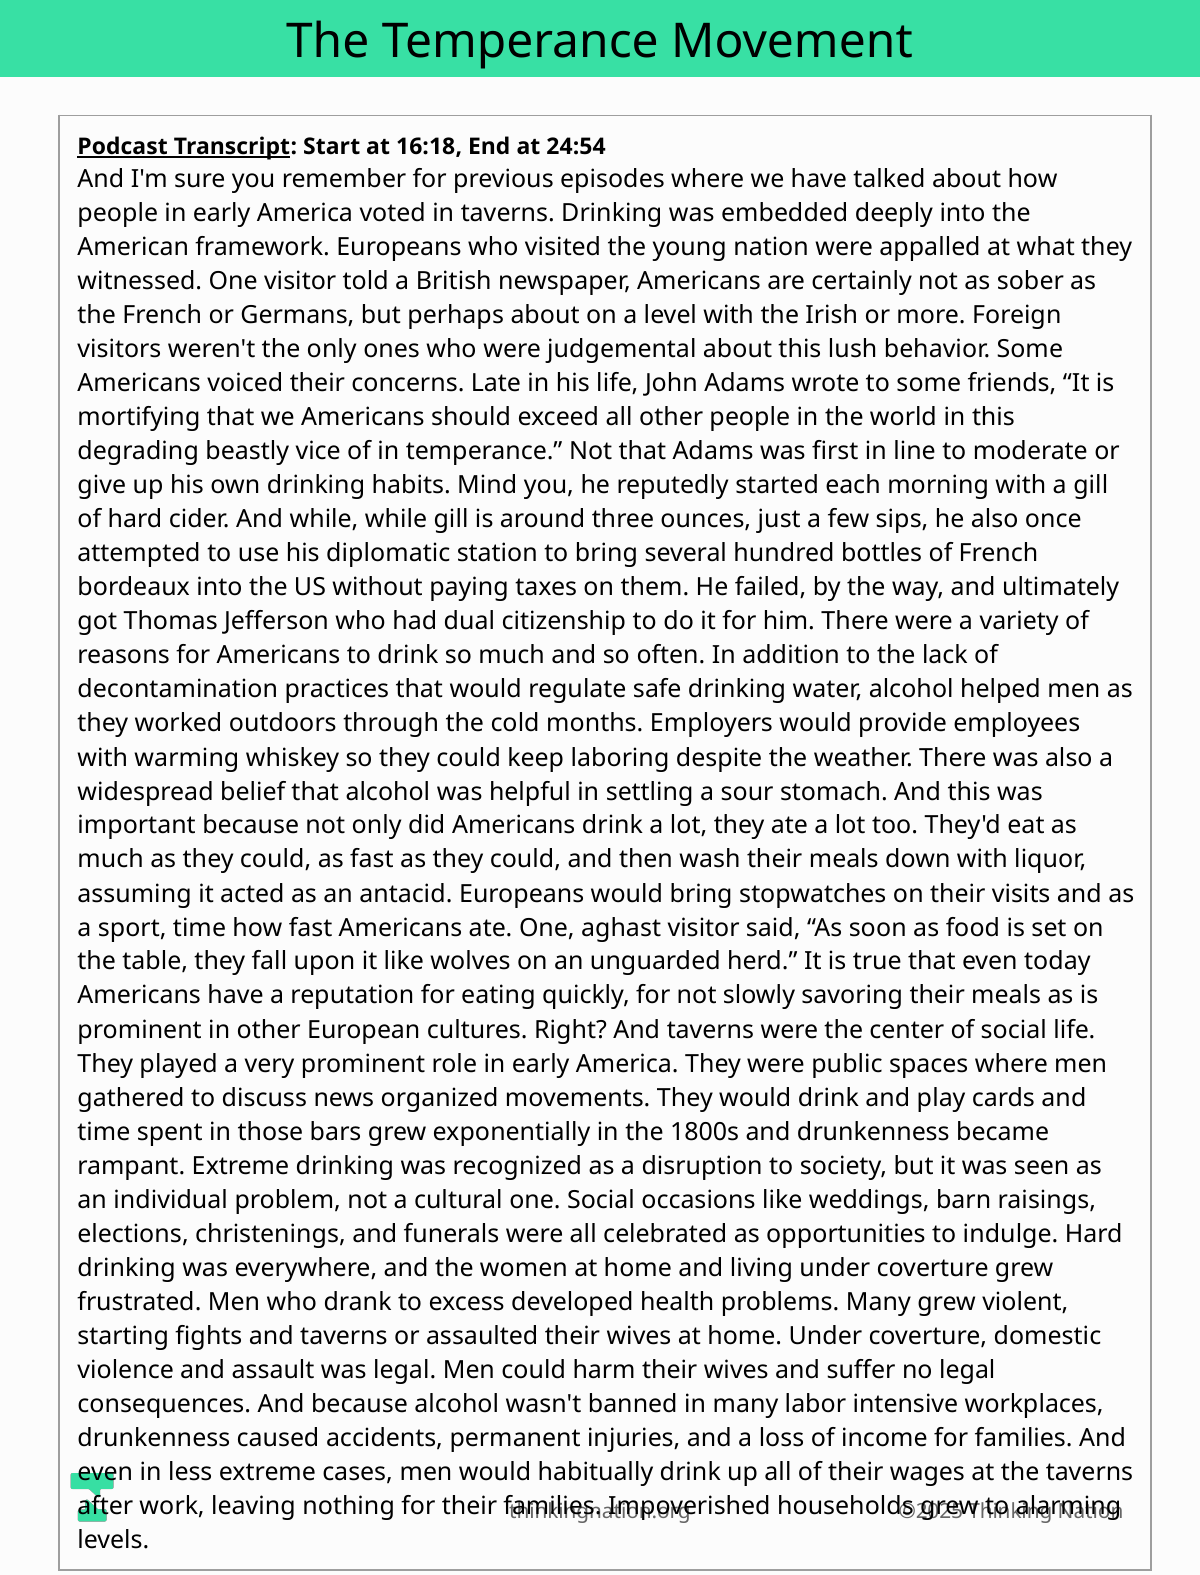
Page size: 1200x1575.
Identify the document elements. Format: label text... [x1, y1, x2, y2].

text_box The Temperance Movement [0, 0, 1200, 77]
picture [58, 1463, 126, 1531]
table_header Podcast Transcript: Start at 16:18, End at 24:54 And I'm sure you remember for previous episodes where we have talked about how people in early America voted in taverns. Drinking was embedded deeply into the American framework. Europeans who visited the young nation were appalled at what they witnessed. One visitor told a British newspaper, Americans are certainly not as sober as the French or Germans, but perhaps about on a level with the Irish or more. Foreign visitors weren't the only ones who were judgemental about this lush behavior. Some Americans voiced their concerns. Late in his life, John Adams wrote to some friends, “It is mortifying that we Americans should exceed all other people in the world in this degrading beastly vice of in temperance.” Not that Adams was first in line to moderate or give up his own drinking habits. Mind you, he reputedly started each morning with a gill of hard cider. And while, while gill is around three ounces, just a few sips, he also once attempted to use his diplomatic station to bring several hundred bottles of French bordeaux into the US without paying taxes on them. He failed, by the way, and ultimately got Thomas Jefferson who had dual citizenship to do it for him. There were a variety of reasons for Americans to drink so much and so often. In addition to the lack of decontamination practices that would regulate safe drinking water, alcohol helped men as they worked outdoors through the cold months. Employers would provide employees with warming whiskey so they could keep laboring despite the weather. There was also a widespread belief that alcohol was helpful in settling a sour stomach. And this was important because not only did Americans drink a lot, they ate a lot too. They'd eat as much as they could, as fast as they could, and then wash their meals down with liquor, assuming it acted as an antacid. Europeans would bring stopwatches on their visits and as a sport, time how fast Americans ate. One, aghast visitor said, “As soon as food is set on the table, they fall upon it like wolves on an unguarded herd.” It is true that even today Americans have a reputation for eating quickly, for not slowly savoring their meals as is prominent in other European cultures. Right? And taverns were the center of social life. They played a very prominent role in early America. They were public spaces where men gathered to discuss news organized movements. They would drink and play cards and time spent in those bars grew exponentially in the 1800s and drunkenness became rampant. Extreme drinking was recognized as a disruption to society, but it was seen as an individual problem, not a cultural one. Social occasions like weddings, barn raisings, elections, christenings, and funerals were all celebrated as opportunities to indulge. Hard drinking was everywhere, and the women at home and living under coverture grew frustrated. Men who drank to excess developed health problems. Many grew violent, starting fights and taverns or assaulted their wives at home. Under coverture, domestic violence and assault was legal. Men could harm their wives and suffer no legal consequences. And because alcohol wasn't banned in many labor intensive workplaces, drunkenness caused accidents, permanent injuries, and a loss of income for families. And even in less extreme cases, men would habitually drink up all of their wages at the taverns after work, leaving nothing for their families. Impoverished households grew to alarming levels. [60, 116, 1150, 1569]
